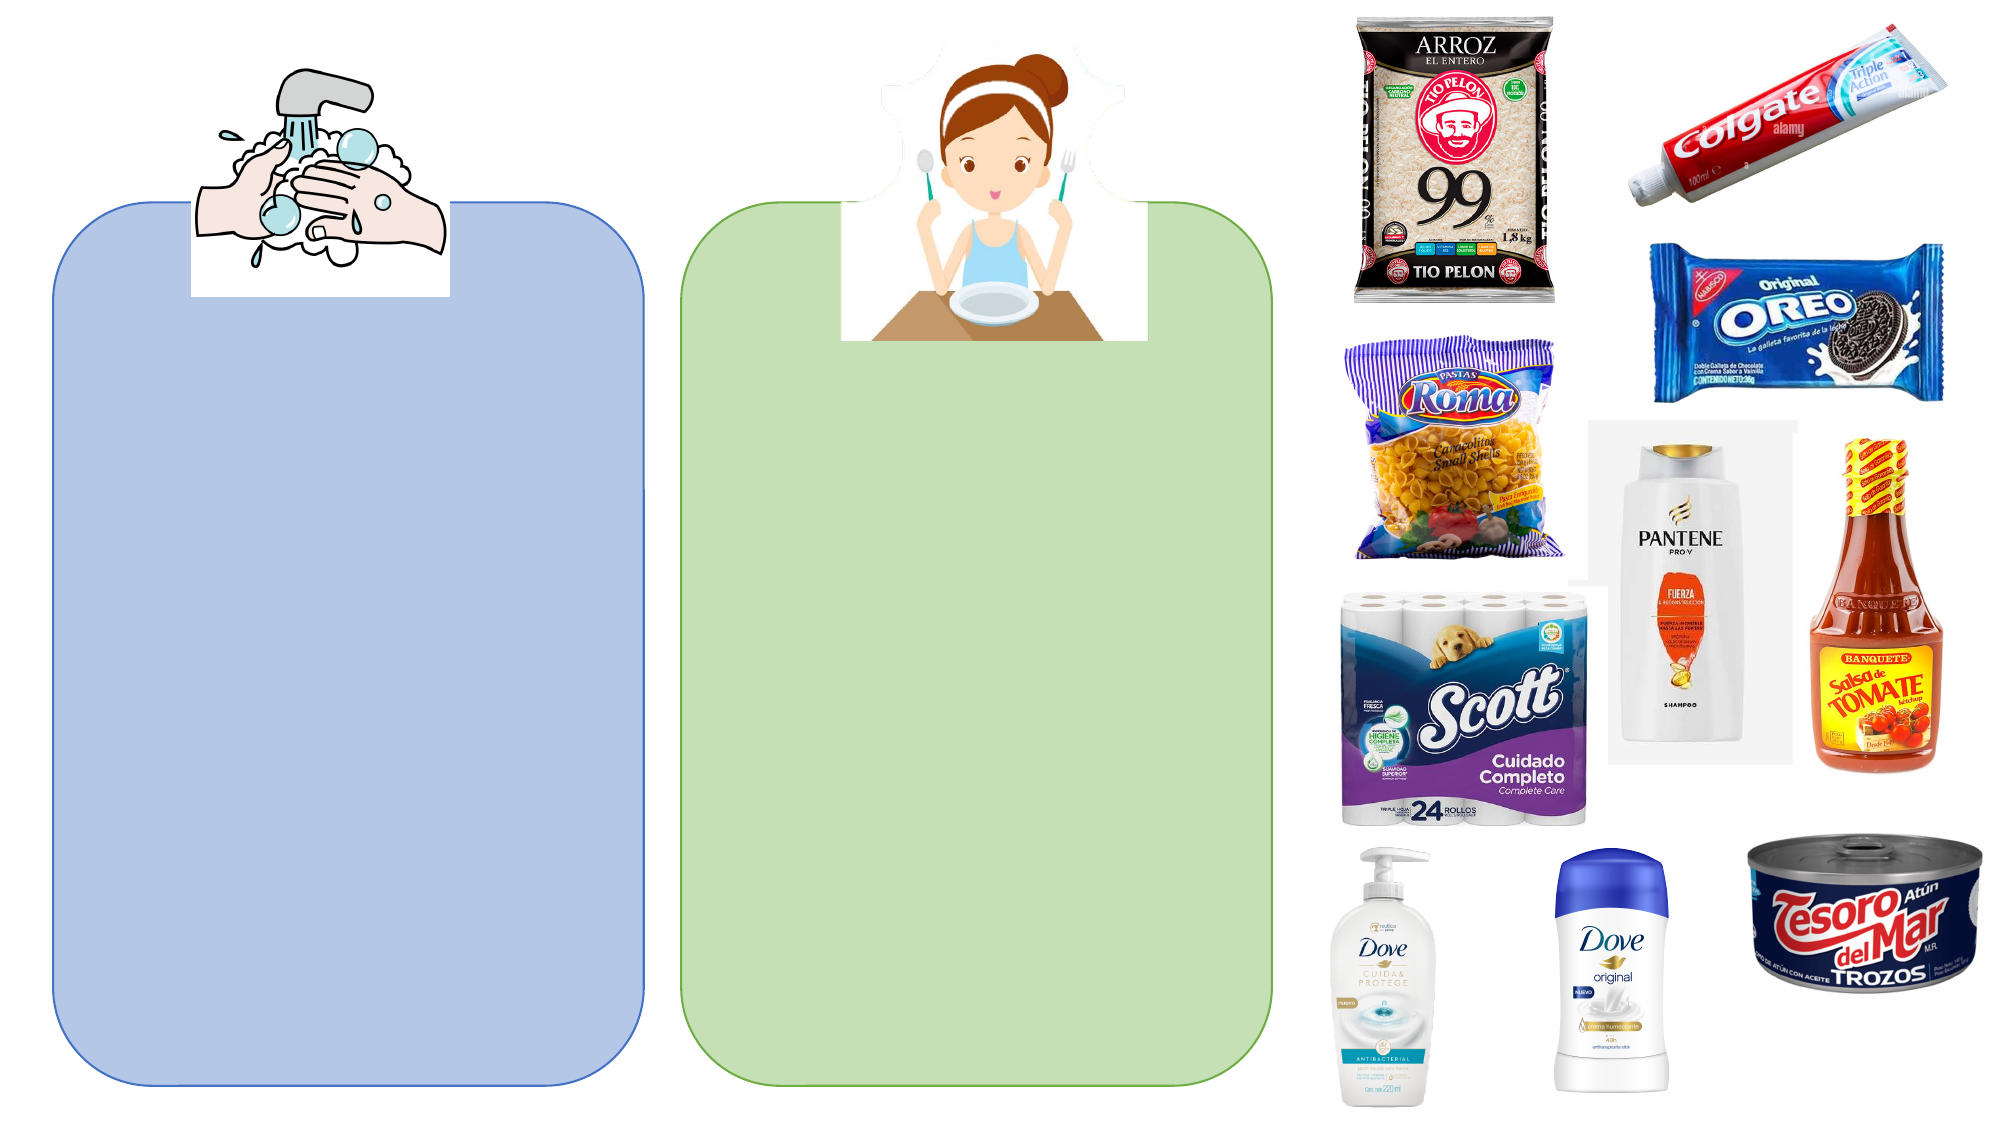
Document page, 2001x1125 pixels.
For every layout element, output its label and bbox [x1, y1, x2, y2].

picture [1321, 314, 1963, 826]
picture [1607, 16, 1970, 408]
picture [1253, 790, 1994, 1111]
text_box [680, 201, 1273, 1087]
picture [1343, 9, 1565, 309]
picture [191, 39, 450, 297]
picture [777, 41, 1211, 341]
text_box [52, 201, 645, 1087]
